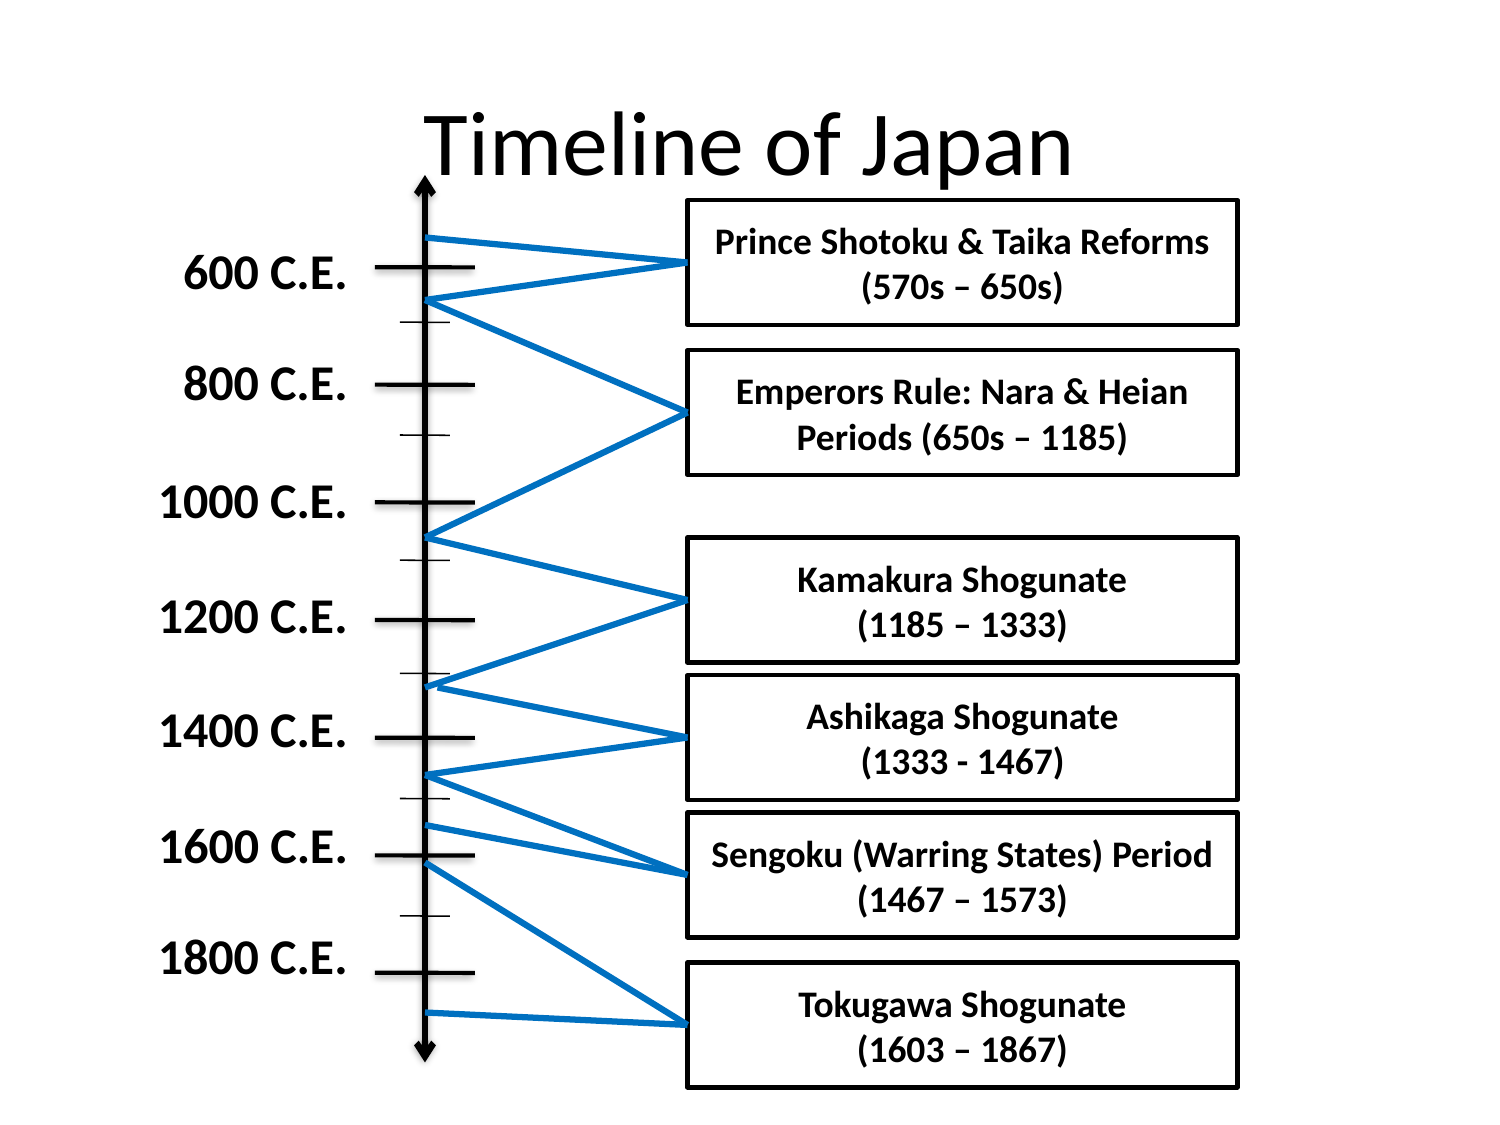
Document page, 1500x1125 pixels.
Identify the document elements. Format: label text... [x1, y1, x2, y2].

title Timeline of Japan [75, 45, 1425, 233]
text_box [112, 174, 1238, 1088]
